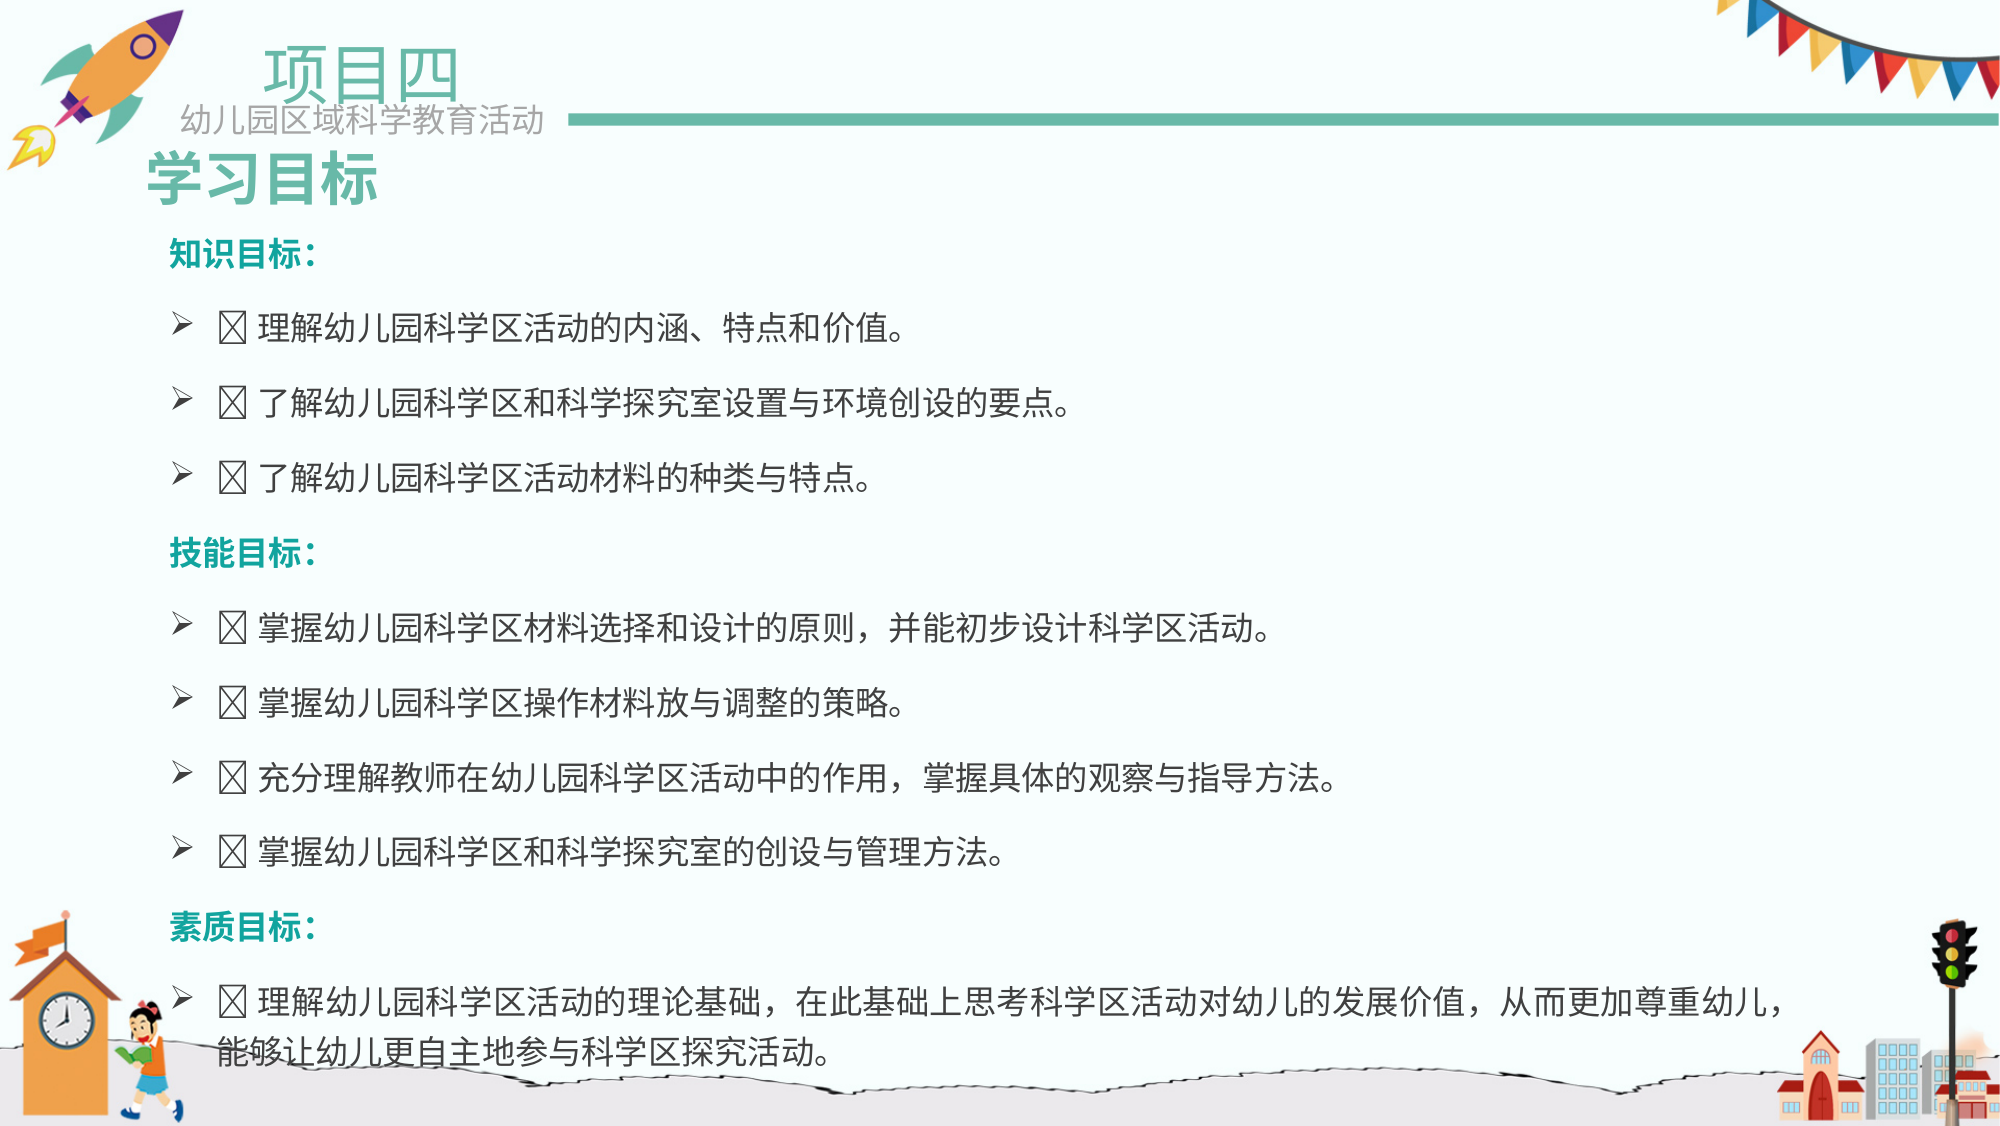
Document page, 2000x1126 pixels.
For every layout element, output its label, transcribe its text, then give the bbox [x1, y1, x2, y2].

picture [0, 0, 2000, 1126]
text_box 学习目标 [131, 135, 806, 220]
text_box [155, 32, 1999, 140]
text_box 知识目标： 理解幼儿园科学区活动的内涵、特点和价值。 了解幼儿园科学区和科学探究室设置与环境创设的要点。 了解幼儿园科学区活动材料的种类与特点。 技能目标： 掌握幼儿园科学区材料选择和设计的原则，并能初步设计科学区活动。 掌握幼儿园科学区操作材料放与调整的策略。 充分理解教师在幼儿园科学区活动中的作用，掌握具体的观察与指导方法。 掌握幼儿园科学区和科学探究室的创设与管理方法。 素质目标： 理解幼儿园科学区活动的理论基础，在此基础上思考科学区活动对幼儿的发展价值，从而更加尊重幼儿，能够让幼儿更自主地参与科学区探究活动。 [154, 215, 1786, 1079]
